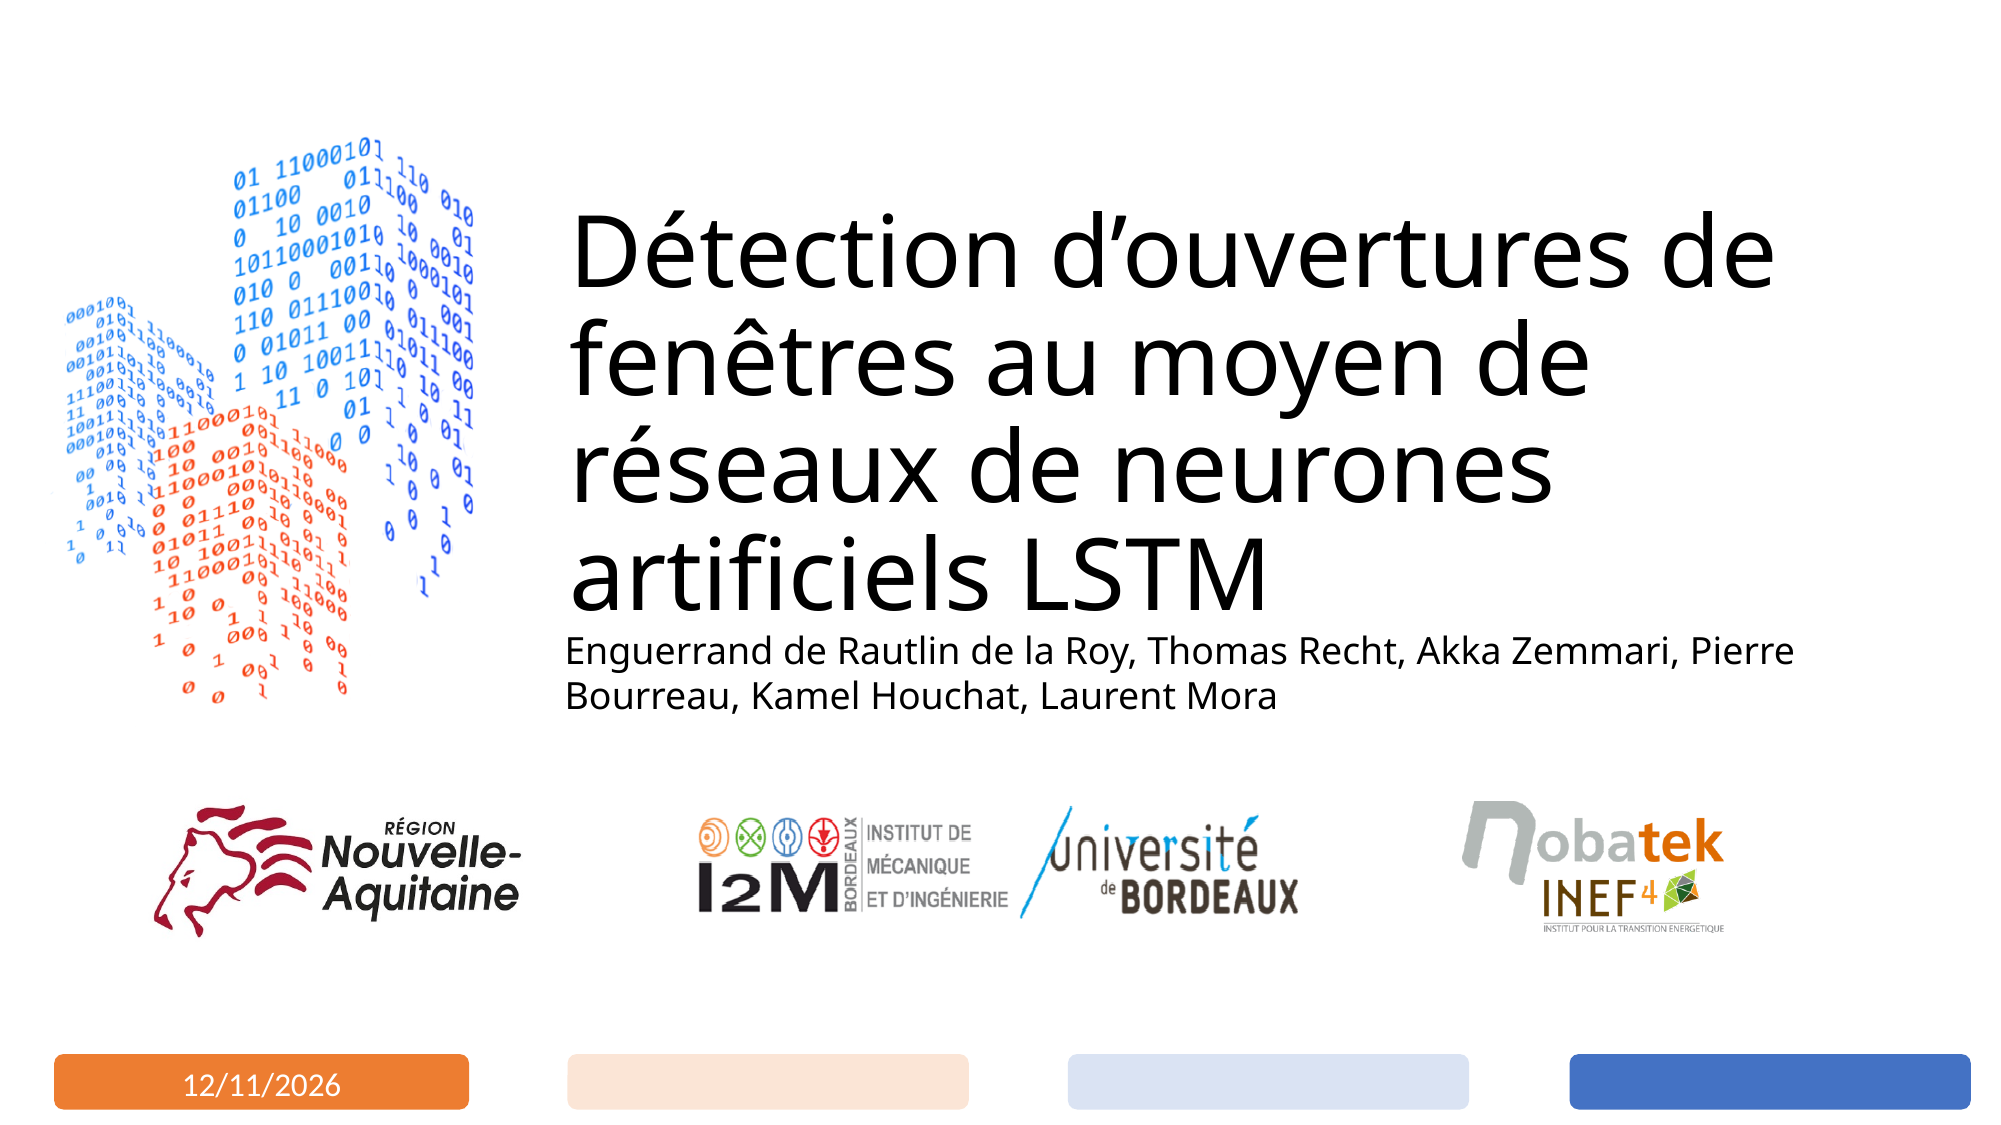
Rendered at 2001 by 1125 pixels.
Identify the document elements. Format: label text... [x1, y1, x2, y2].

picture [1462, 801, 1724, 934]
title Détection d’ouvertures de fenêtres au moyen de réseaux de neurones artificiels LSTM [555, 131, 1972, 702]
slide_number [54, 1056, 470, 1110]
picture [684, 805, 1312, 930]
picture [3, 93, 545, 987]
text_box Enguerrand de Rautlin de la Roy, Thomas Recht, Akka Zemmari, Pierre Bourreau, Kamel Houchat, Laurent Mora [549, 619, 1820, 725]
